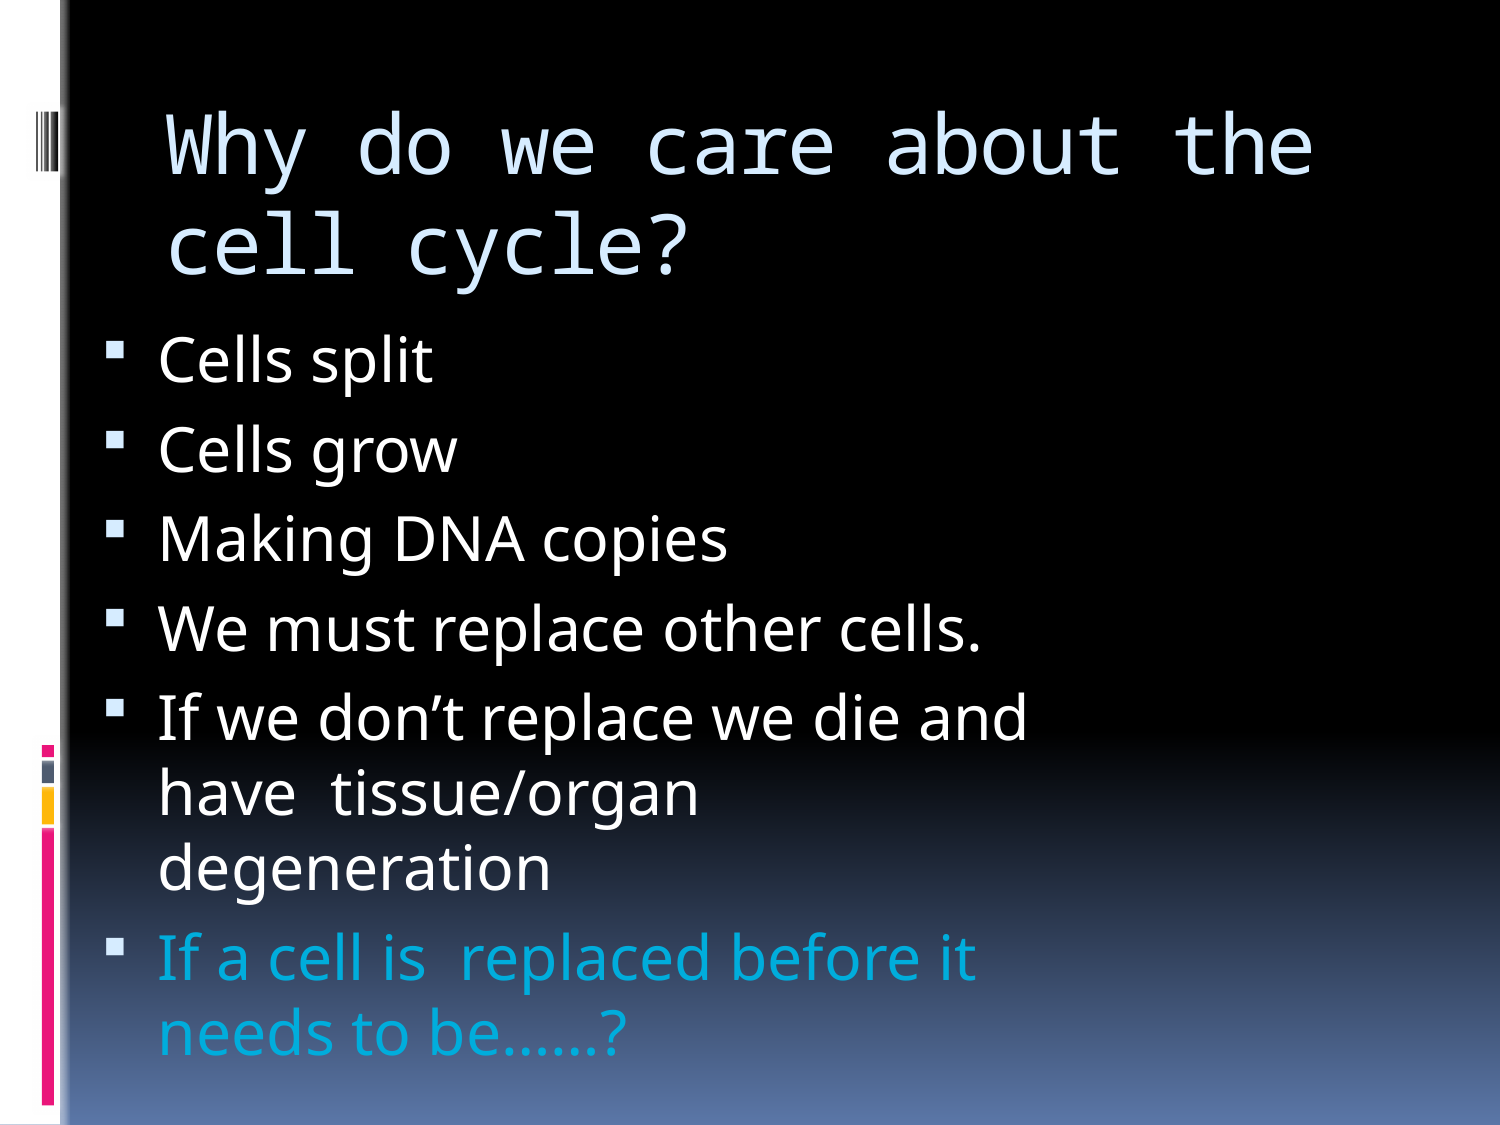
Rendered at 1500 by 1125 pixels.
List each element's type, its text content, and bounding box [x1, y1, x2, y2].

list Cells split Cells grow Making DNA copies We must replace other cells. If we don’t replace we die and have tissue/organ degeneration If a cell is replaced before it needs to be……? [75, 312, 1113, 1125]
title Why do we care about the cell cycle? [150, 84, 1425, 300]
